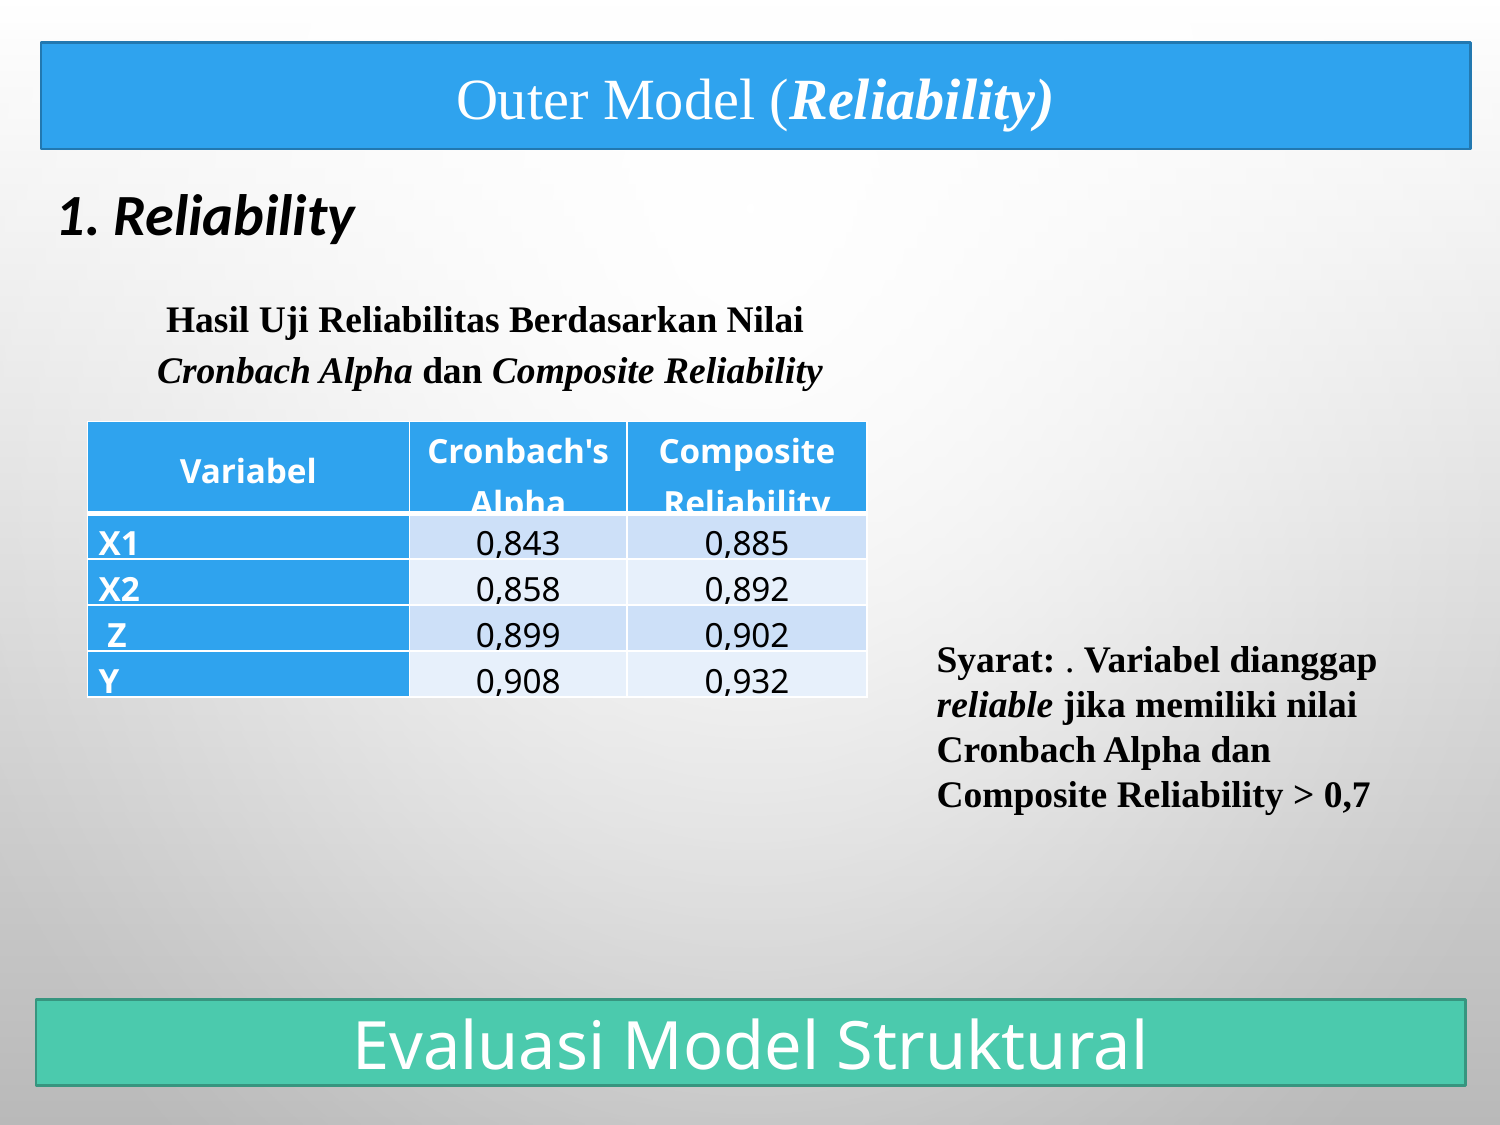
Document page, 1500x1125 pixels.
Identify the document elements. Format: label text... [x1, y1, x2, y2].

table_cell Z [88, 606, 409, 650]
text_box Syarat: . Variabel dianggap reliable jika memiliki nilai Cronbach Alpha dan Composite Reliability > 0,7 [921, 627, 1415, 868]
table_cell 0,908 [410, 652, 626, 696]
table_header Cronbach's Alpha [410, 422, 626, 511]
picture [0, 0, 1500, 1125]
table_cell 0,902 [628, 606, 866, 650]
table_cell 0,892 [628, 560, 866, 604]
text_box Outer Model (Reliability) [40, 41, 1472, 150]
table_cell Y [88, 652, 409, 696]
table_header Variabel [88, 422, 409, 511]
table_cell 0,885 [628, 516, 866, 558]
table_cell 0,932 [628, 652, 866, 696]
table_cell 0,858 [410, 560, 626, 604]
table_cell 0,843 [410, 516, 626, 558]
text_box 1. Reliability [40, 170, 1282, 255]
table_cell X2 [88, 560, 409, 604]
text_box Evaluasi Model Struktural [35, 998, 1467, 1087]
text_box Hasil Uji Reliabilitas Berdasarkan Nilai Cronbach Alpha dan Composite Reliability [100, 280, 880, 399]
table_cell X1 [88, 516, 409, 558]
table_header Composite Reliability [628, 422, 866, 511]
table_cell 0,899 [410, 606, 626, 650]
